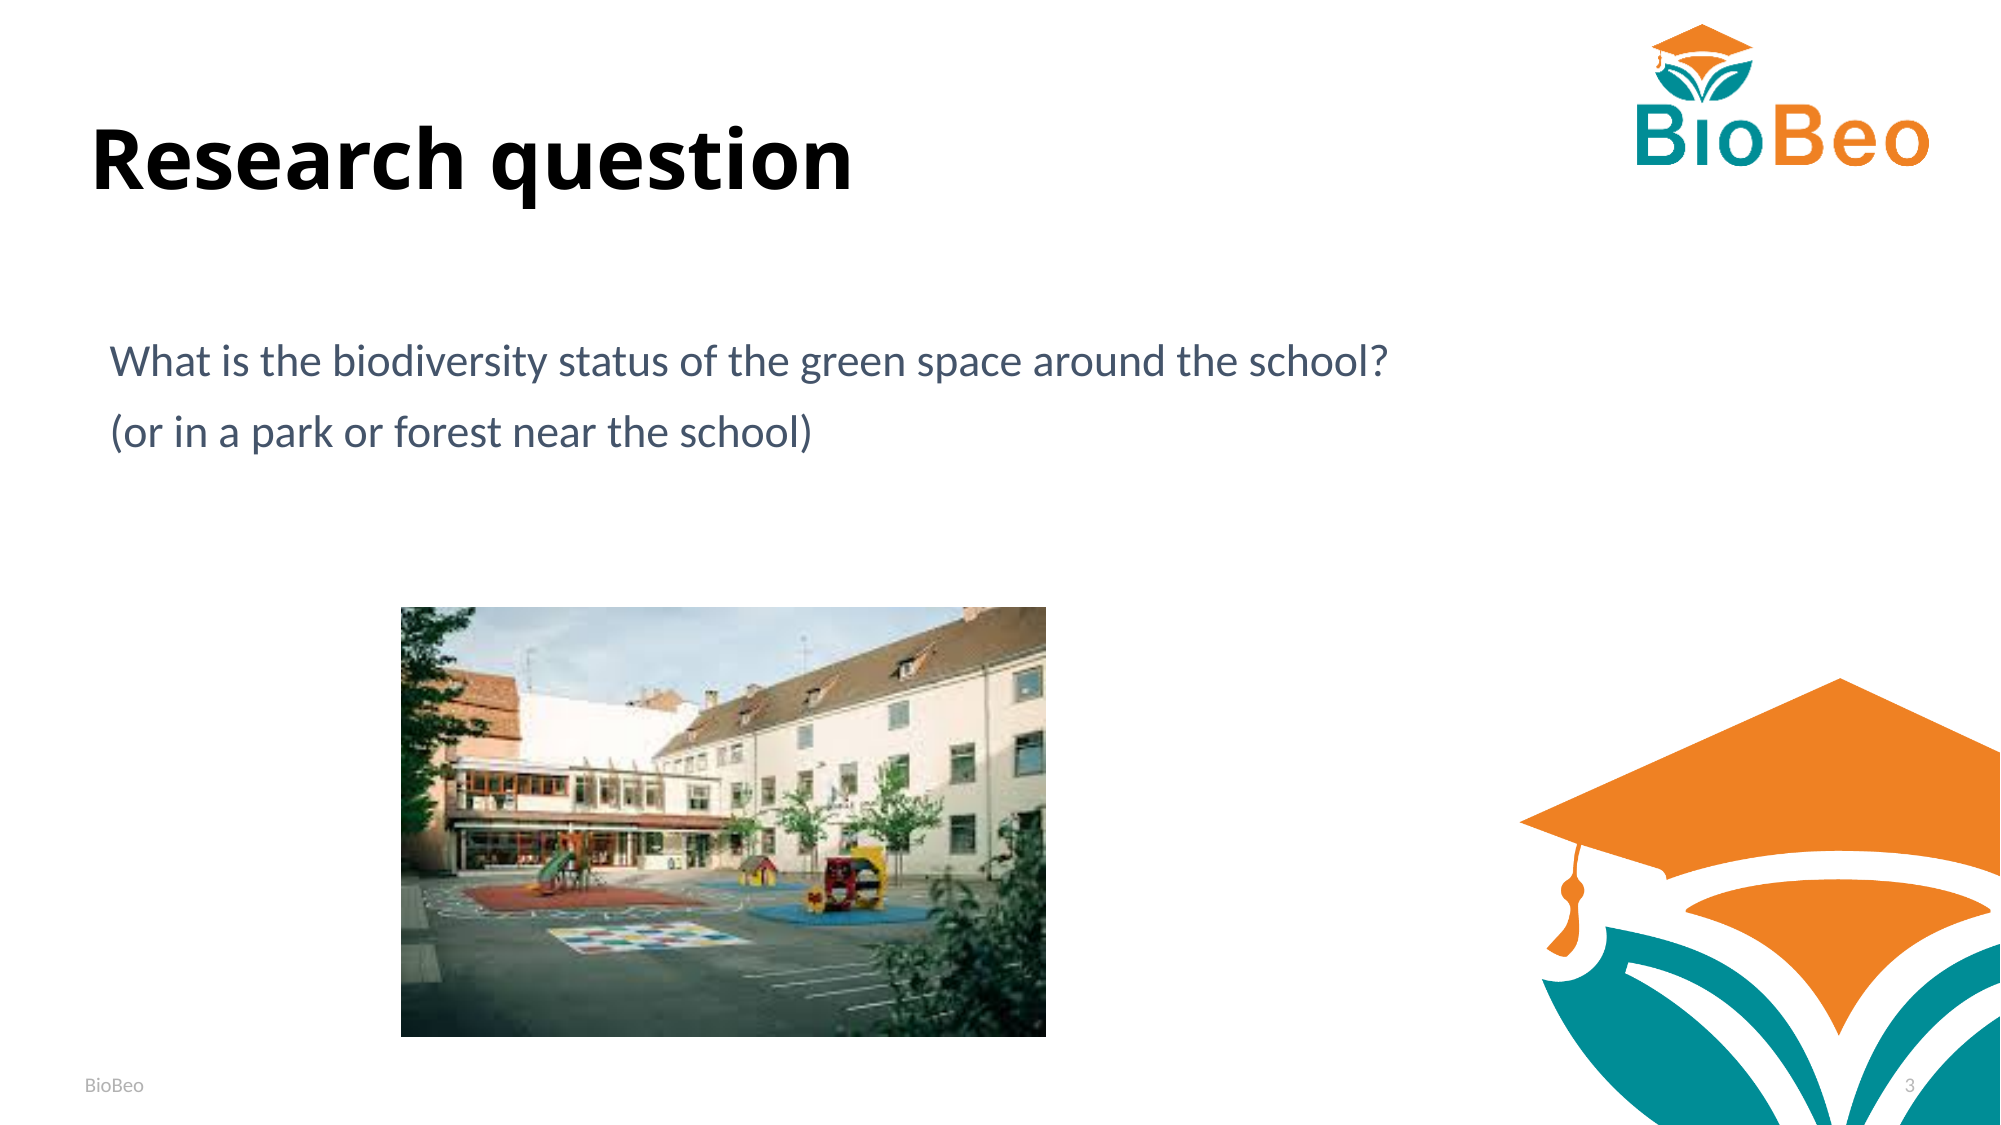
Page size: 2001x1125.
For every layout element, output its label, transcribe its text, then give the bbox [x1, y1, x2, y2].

subtitle What is the biodiversity status of the green space around the school? (or in a park or forest near the school) [94, 329, 1748, 503]
slide_number 3 [1818, 1065, 1931, 1103]
title Research question [74, 88, 1935, 237]
picture [401, 607, 1046, 1037]
picture [1635, 22, 1931, 88]
picture [1478, 618, 2000, 1125]
footer BioBeo [69, 1065, 1805, 1103]
